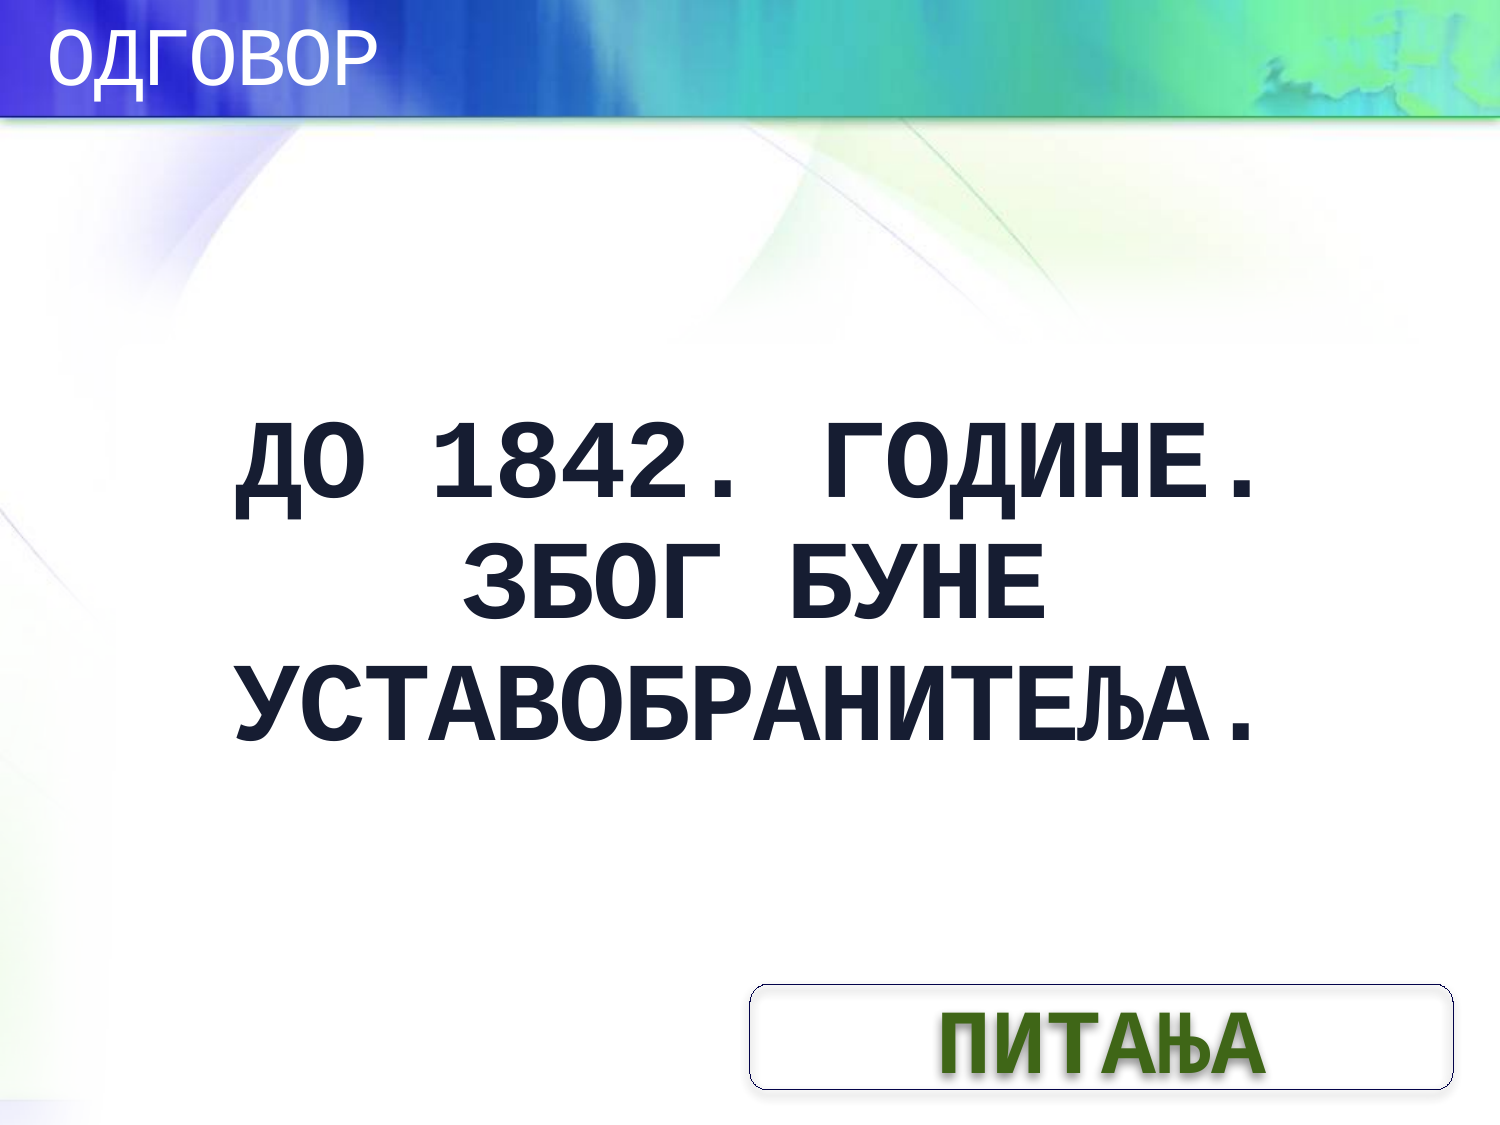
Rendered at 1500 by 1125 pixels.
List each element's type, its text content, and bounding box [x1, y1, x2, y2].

text_box ДО 1842. ГОДИНЕ. ЗБОГ БУНЕ УСТАВОБРАНИТЕЉА. [128, 152, 1380, 891]
text_box ПИТАЊА [749, 984, 1454, 1090]
text_box ОДГОВОР [46, 0, 774, 118]
picture [0, 0, 1500, 1125]
